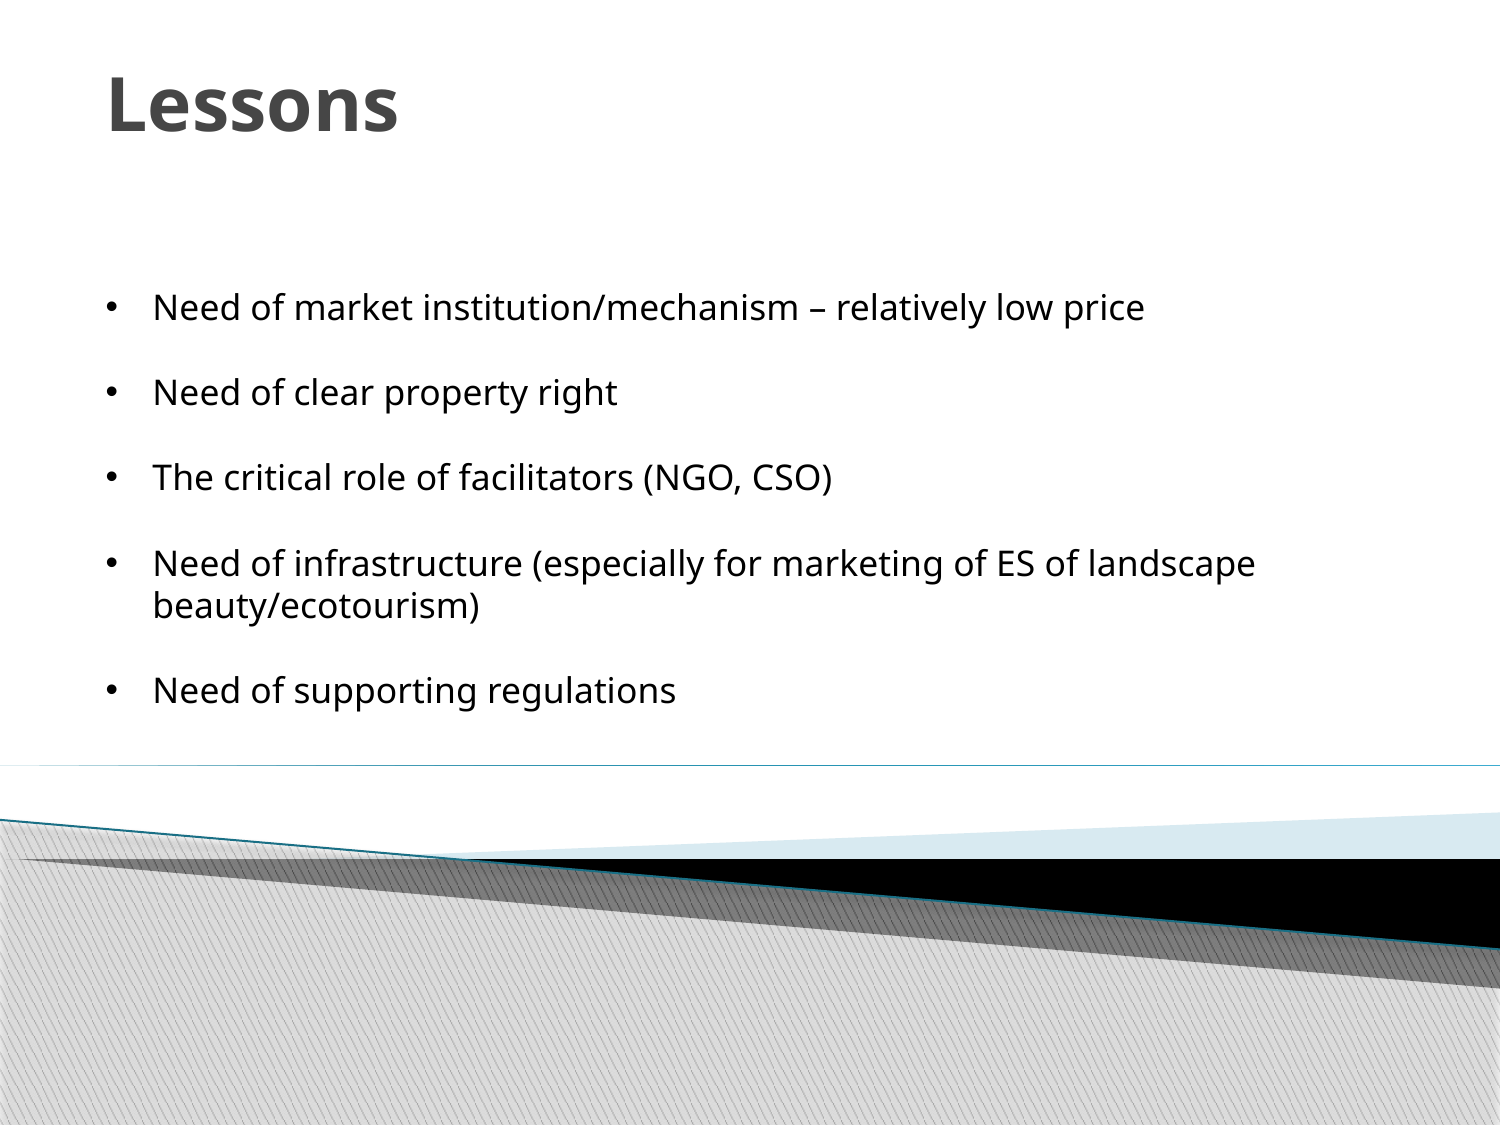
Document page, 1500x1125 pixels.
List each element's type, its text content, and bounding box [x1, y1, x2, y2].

title Lessons [90, 19, 1366, 154]
picture [1366, 939, 1500, 989]
text_box Need of market institution/mechanism – relatively low price Need of clear property right The critical role of facilitators (NGO, CSO) Need of infrastructure (especially for marketing of ES of landscape beauty/ecotourism) Need of supporting regulations [90, 192, 1424, 724]
text_box [90, 724, 1366, 1000]
picture [5, 859, 90, 866]
